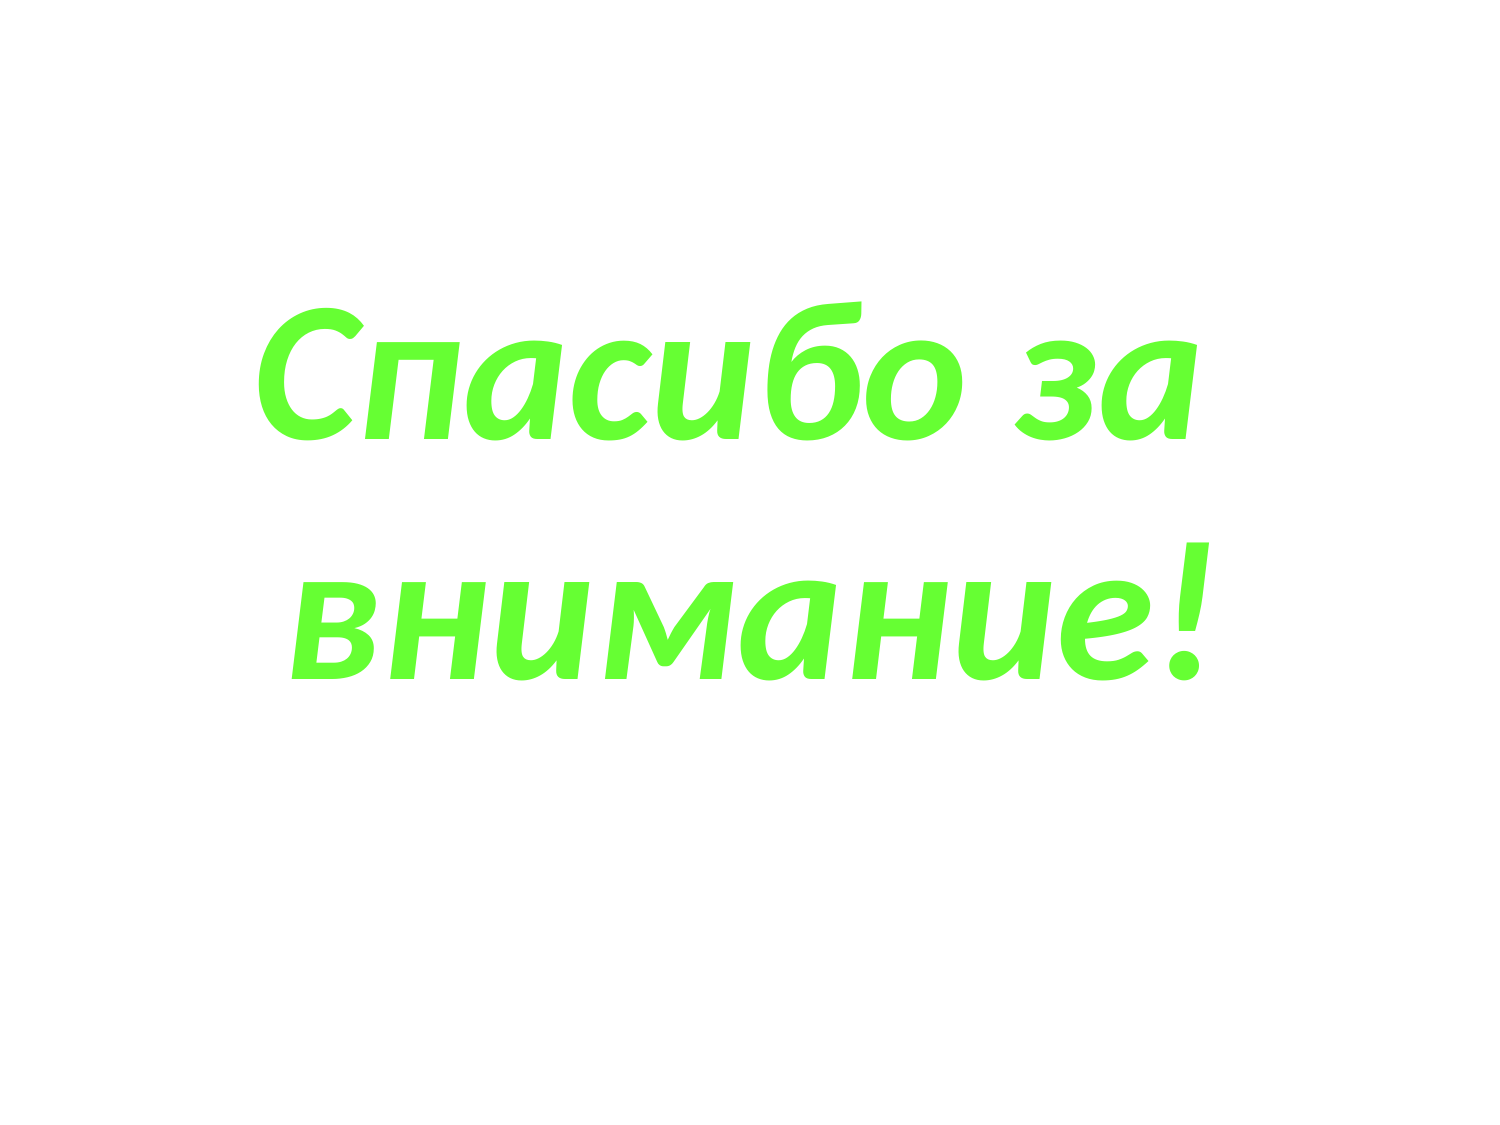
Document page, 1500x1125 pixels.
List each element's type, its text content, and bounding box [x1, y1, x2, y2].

title Спасибо за внимание! [76, 385, 1427, 573]
